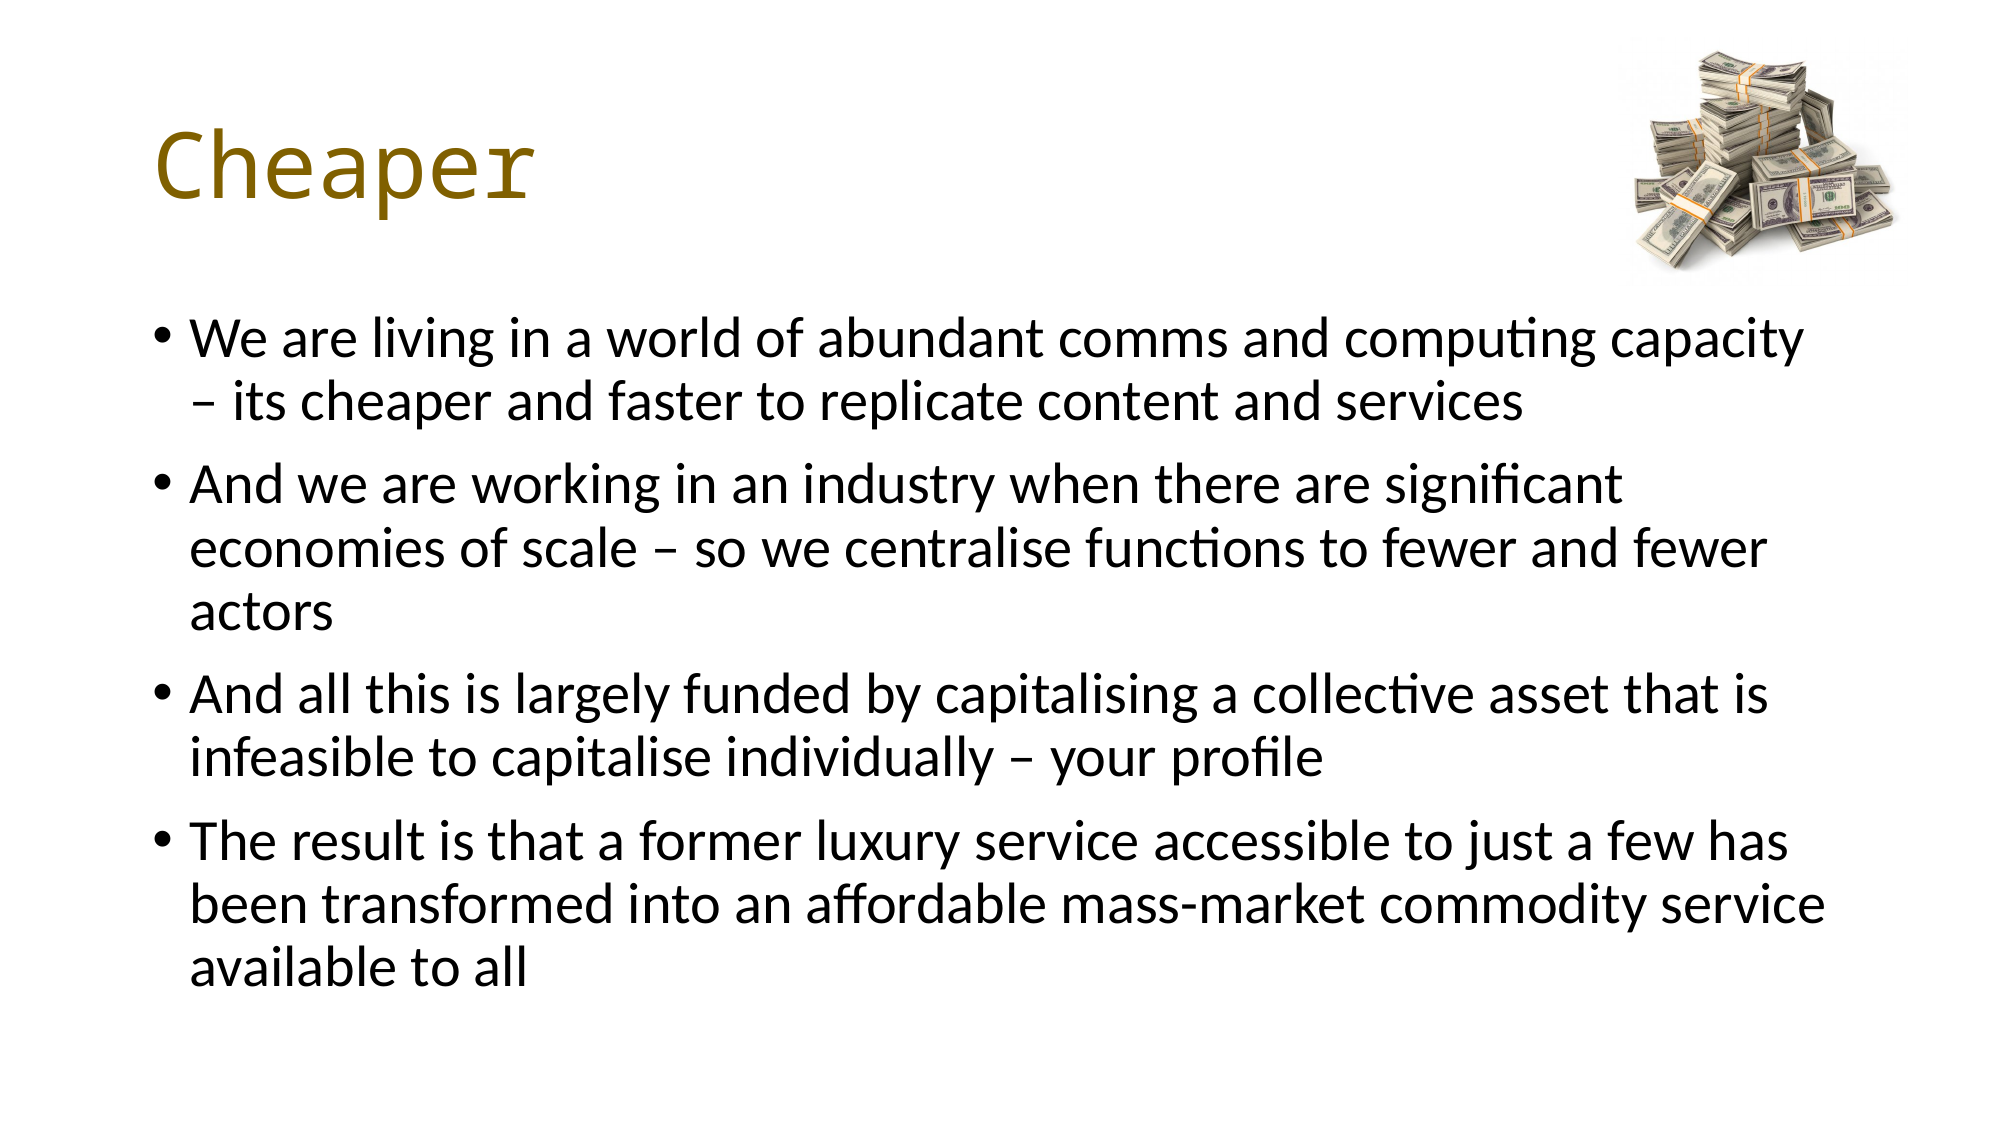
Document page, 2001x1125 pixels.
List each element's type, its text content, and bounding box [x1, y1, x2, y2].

list We are living in a world of abundant comms and computing capacity – its cheaper and faster to replicate content and services And we are working in an industry when there are significant economies of scale – so we centralise functions to fewer and fewer actors And all this is largely funded by capitalising a collective asset that is infeasible to capitalise individually – your profile The result is that a former luxury service accessible to just a few has been transformed into an affordable mass-market commodity service available to all [137, 299, 1863, 1014]
picture [1618, 37, 1908, 286]
title Cheaper [137, 59, 1618, 278]
